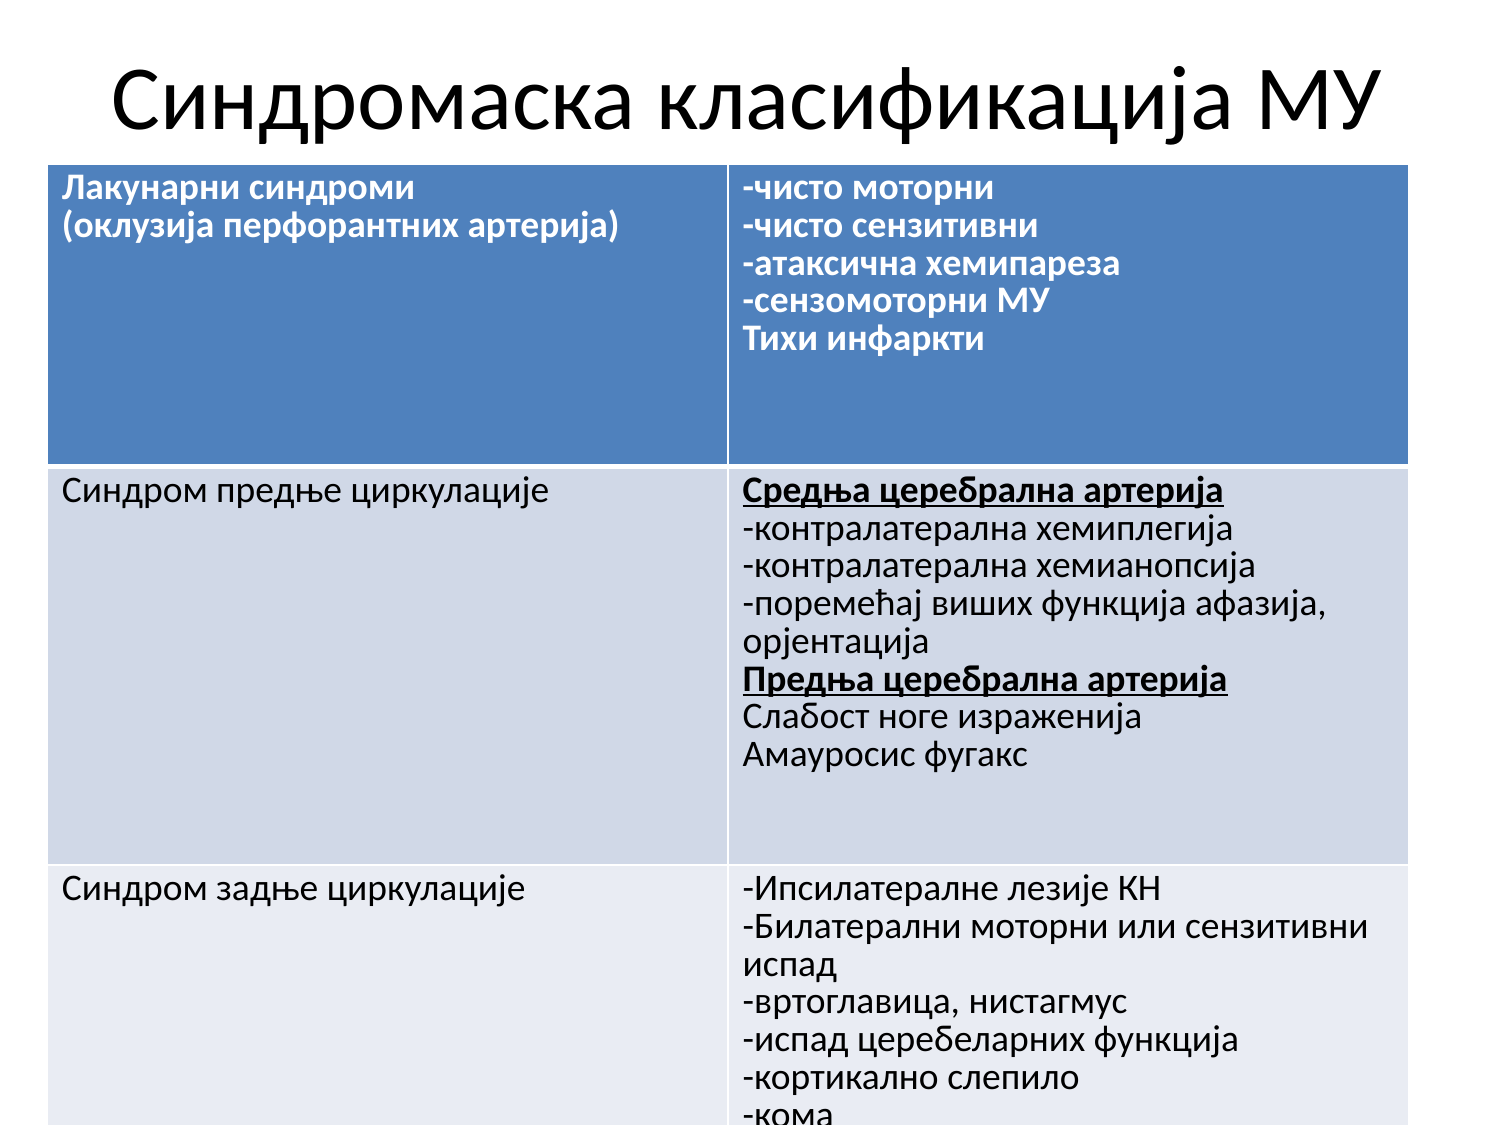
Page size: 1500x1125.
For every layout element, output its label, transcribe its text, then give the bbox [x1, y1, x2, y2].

table_header -чисто моторни -чисто сензитивни -атаксична хемипареза -сензомоторни МУ Тихи инфаркти [729, 165, 1408, 464]
table_cell Средња церебрална артерија -контралатерална хемиплегија -контралатерална хемианопсија -поремећај виших функција афазија, орјентација Предња церебрална артерија Слабост ноге израженија Амауросис фугакс [729, 469, 1408, 864]
table_header Лакунарни синдроми (оклузија перфорантних артерија) [48, 165, 727, 464]
table_cell Синдром задње циркулације [48, 866, 727, 1125]
table_cell Синдром предње циркулације [48, 469, 727, 864]
title Синдромаска класификација МУ [70, 0, 1425, 233]
table_cell -Ипсилатералне лезије КН -Билатерални моторни или сензитивни испад -вртоглавица, нистагмус -испад церебеларних функција -кортикално слепило -кома [729, 866, 1408, 1125]
